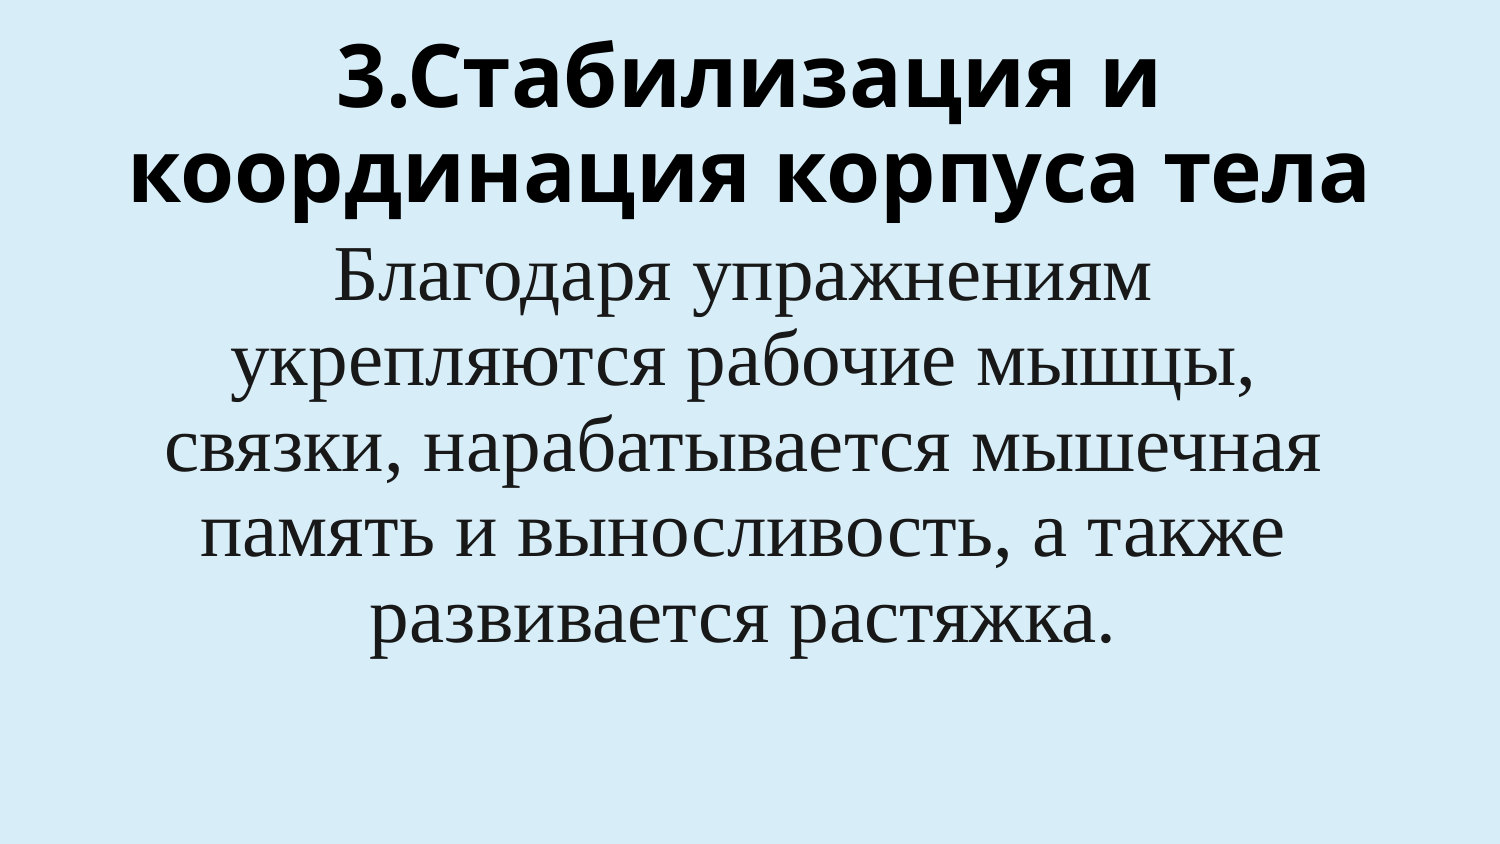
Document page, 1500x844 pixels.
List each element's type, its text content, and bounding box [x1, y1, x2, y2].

list Благодаря упражнениям укрепляются рабочие мышцы, связки, нарабатывается мышечная память и выносливость, а также развивается растяжка. [103, 224, 1397, 760]
title 3.Стабилизация и координация корпуса тела [103, 44, 1397, 208]
